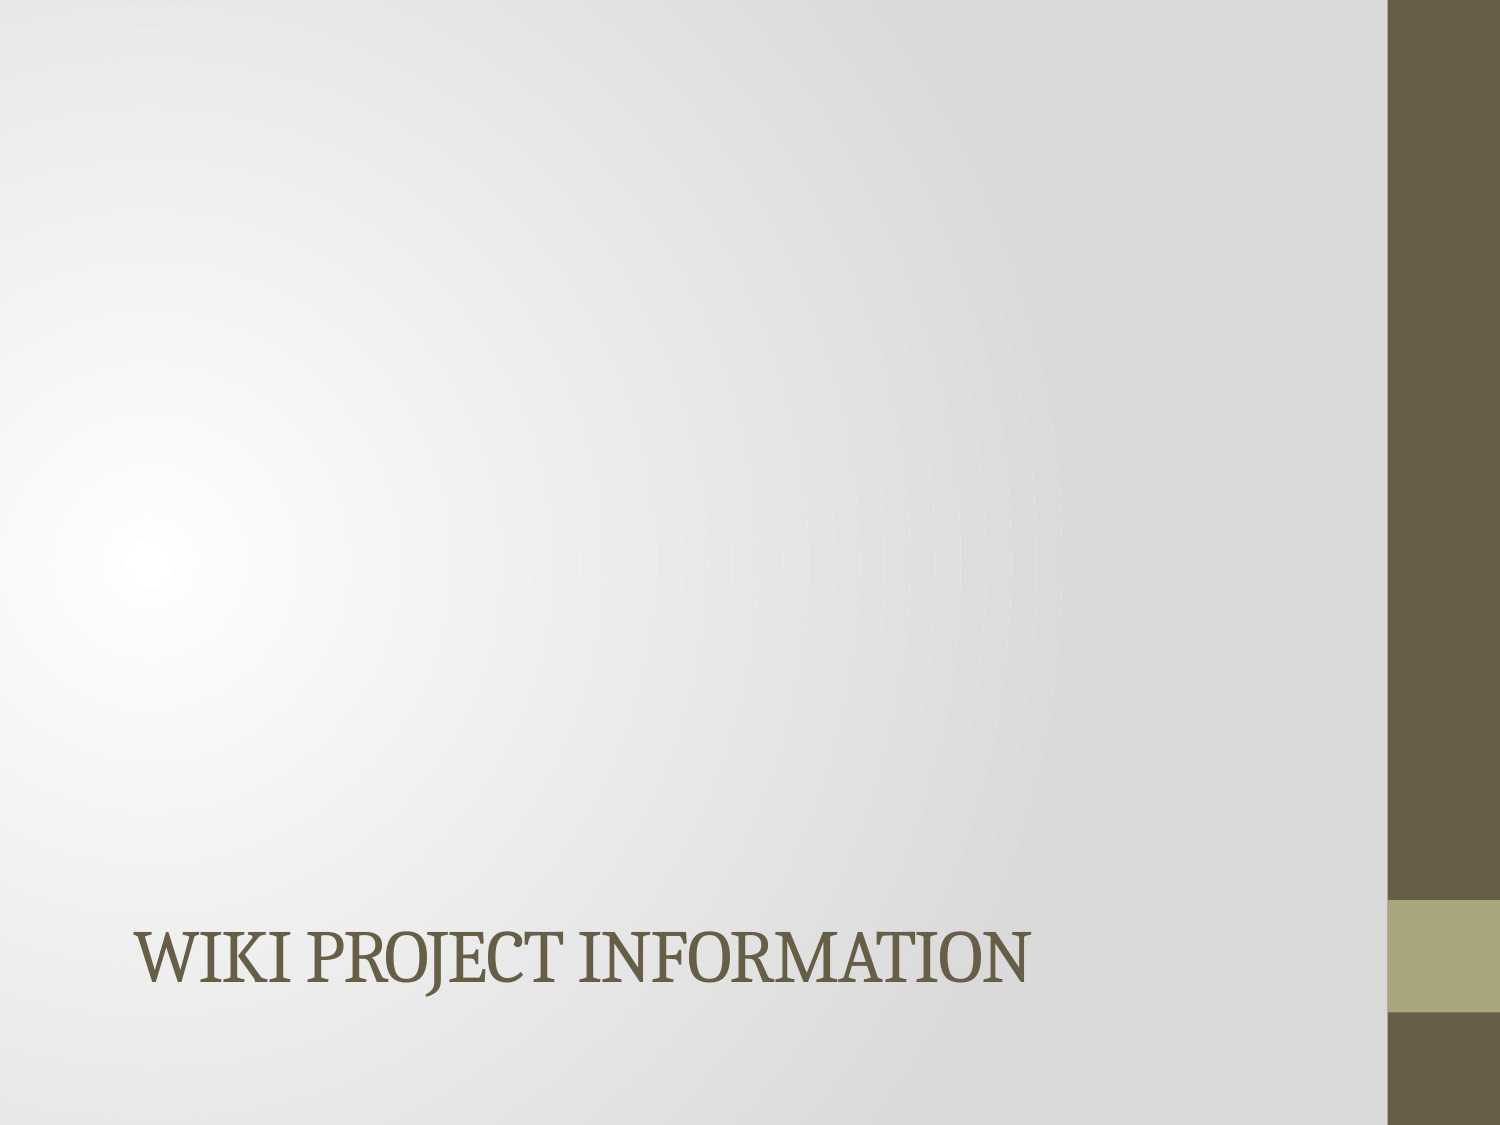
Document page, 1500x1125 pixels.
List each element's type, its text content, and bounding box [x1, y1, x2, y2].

title Wiki Project Information [118, 900, 1375, 1092]
